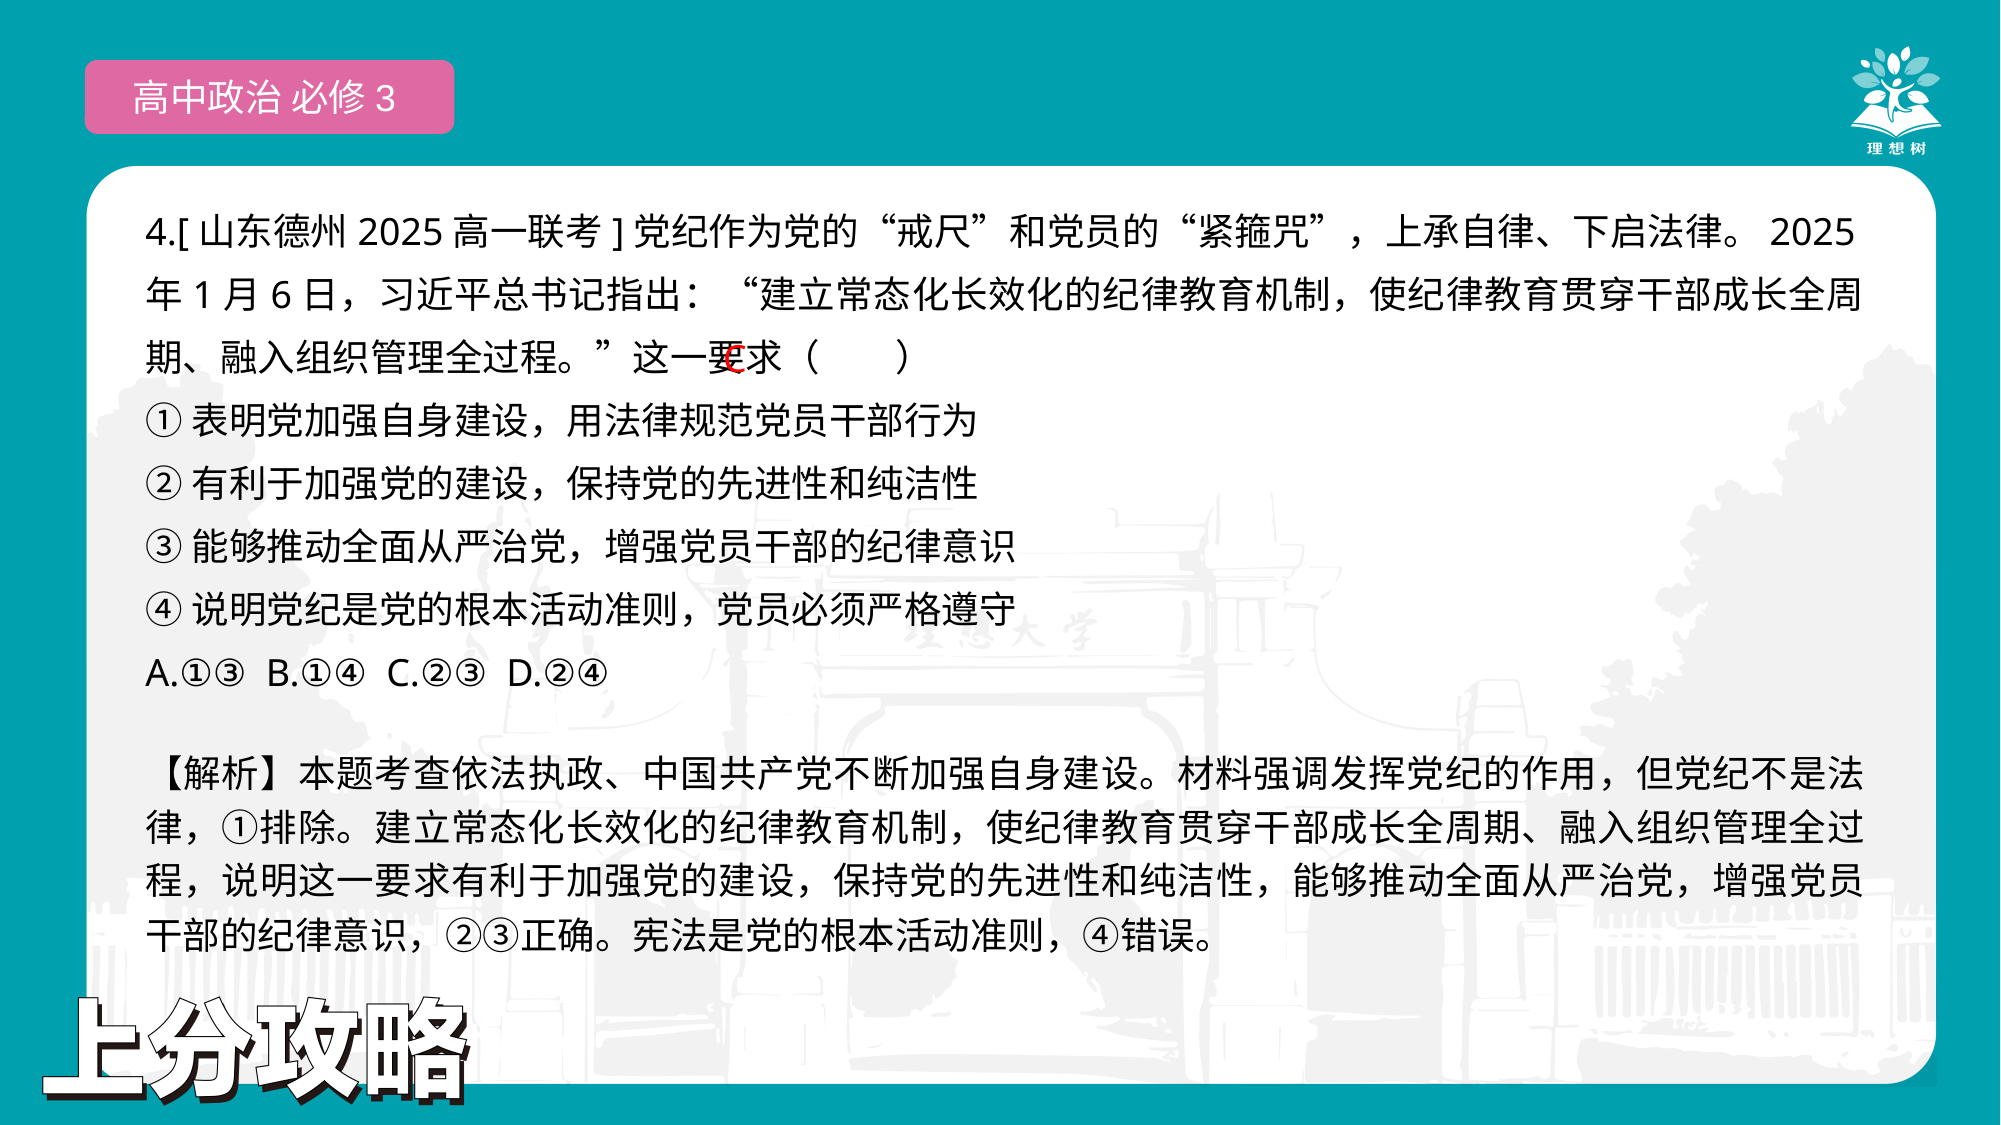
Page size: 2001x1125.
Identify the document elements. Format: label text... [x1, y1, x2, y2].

text_box 高中政治 必修3 [83, 58, 456, 135]
text_box 4.[山东德州2025高一联考]党纪作为党的“戒尺”和党员的“紧箍咒”，上承自律、下启法律。2025年1月6日，习近平总书记指出：“建立常态化长效化的纪律教育机制，使纪律教育贯穿干部成长全周期、融入组织管理全过程。”这一要求（ ） ①表明党加强自身建设，用法律规范党员干部行为 ②有利于加强党的建设，保持党的先进性和纯洁性 ③能够推动全面从严治党，增强党员干部的纪律意识 ④说明党纪是党的根本活动准则，党员必须严格遵守 A.①③ B.①④ C.②③ D.②④ [130, 183, 1880, 702]
picture [0, 0, 2001, 1125]
text_box C [698, 305, 816, 388]
text_box 【解析】本题考查依法执政、中国共产党不断加强自身建设。材料强调发挥党纪的作用，但党纪不是法律，①排除。建立常态化长效化的纪律教育机制，使纪律教育贯穿干部成长全周期、融入组织管理全过程，说明这一要求有利于加强党的建设，保持党的先进性和纯洁性，能够推动全面从严治党，增强党员干部的纪律意识，②③正确。宪法是党的根本活动准则，④错误。 [130, 733, 1880, 964]
